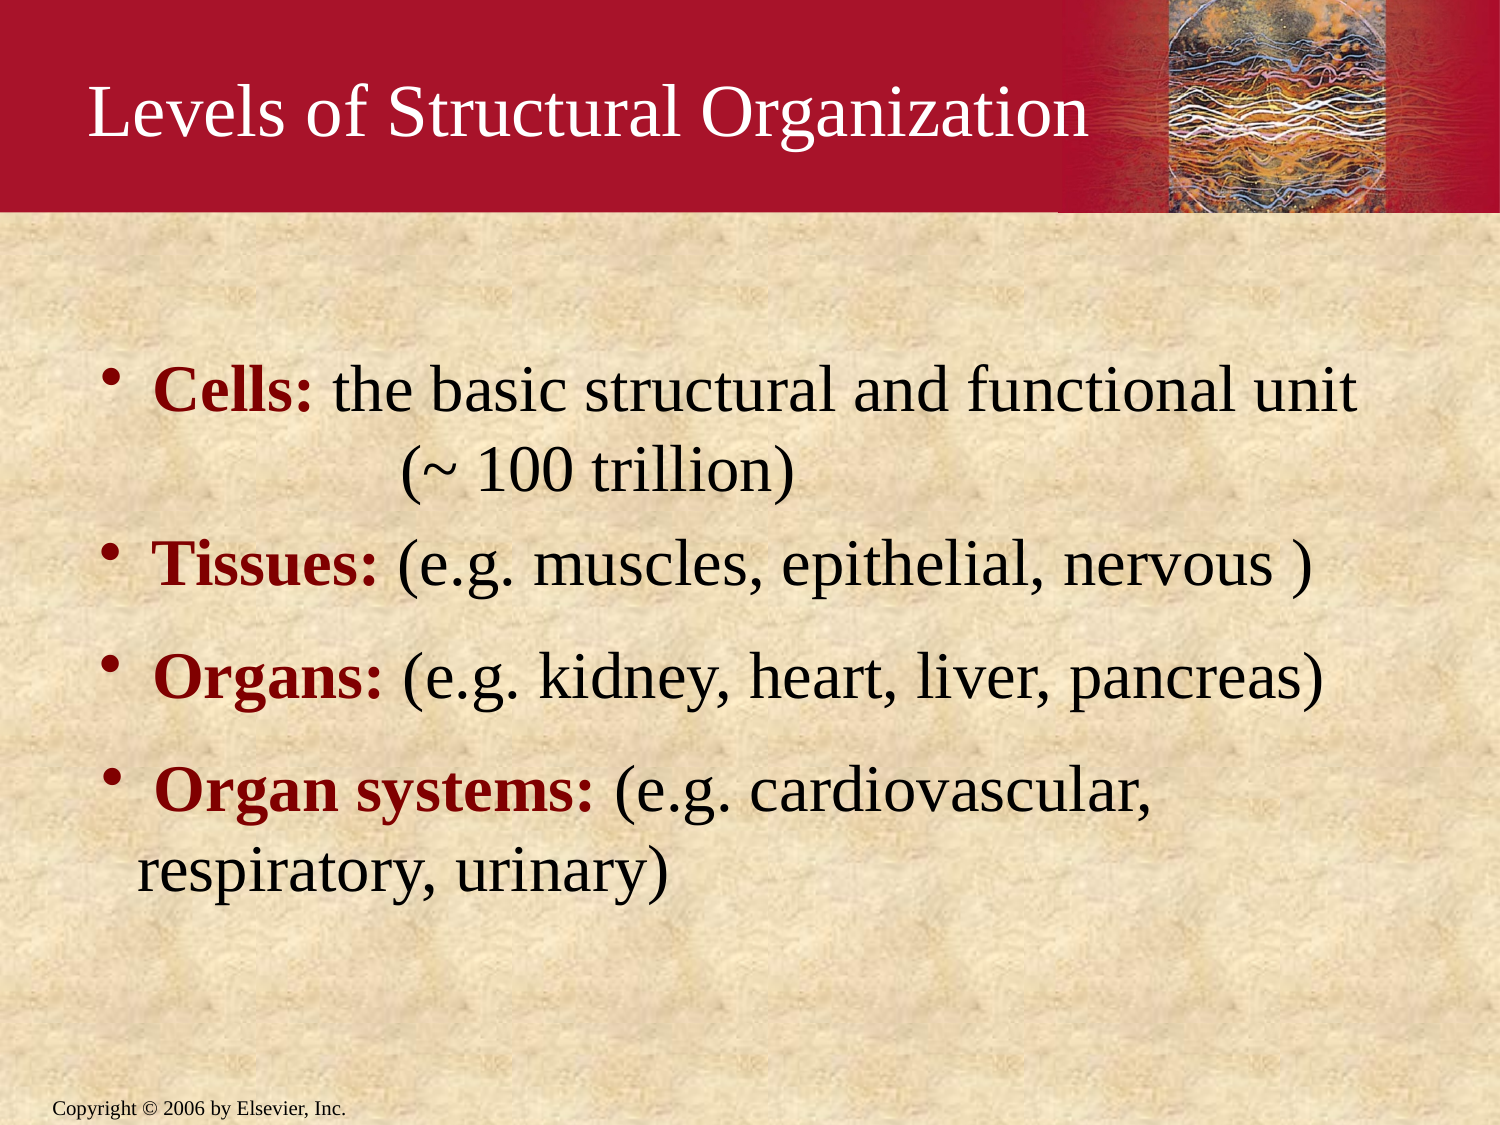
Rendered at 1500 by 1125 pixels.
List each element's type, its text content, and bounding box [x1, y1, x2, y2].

text_box Organs: (e.g. kidney, heart, liver, pancreas) [85, 624, 1342, 719]
text_box Organ systems: (e.g. cardiovascular, respiratory, urinary) [86, 737, 1475, 912]
text_box Cells: the basic structural and functional unit (~ 100 trillion) [85, 337, 1375, 512]
text_box Levels of Structural Organization [72, 12, 1225, 200]
picture [0, 0, 1500, 1125]
text_box Tissues: (e.g. muscles, epithelial, nervous ) [84, 511, 1331, 607]
